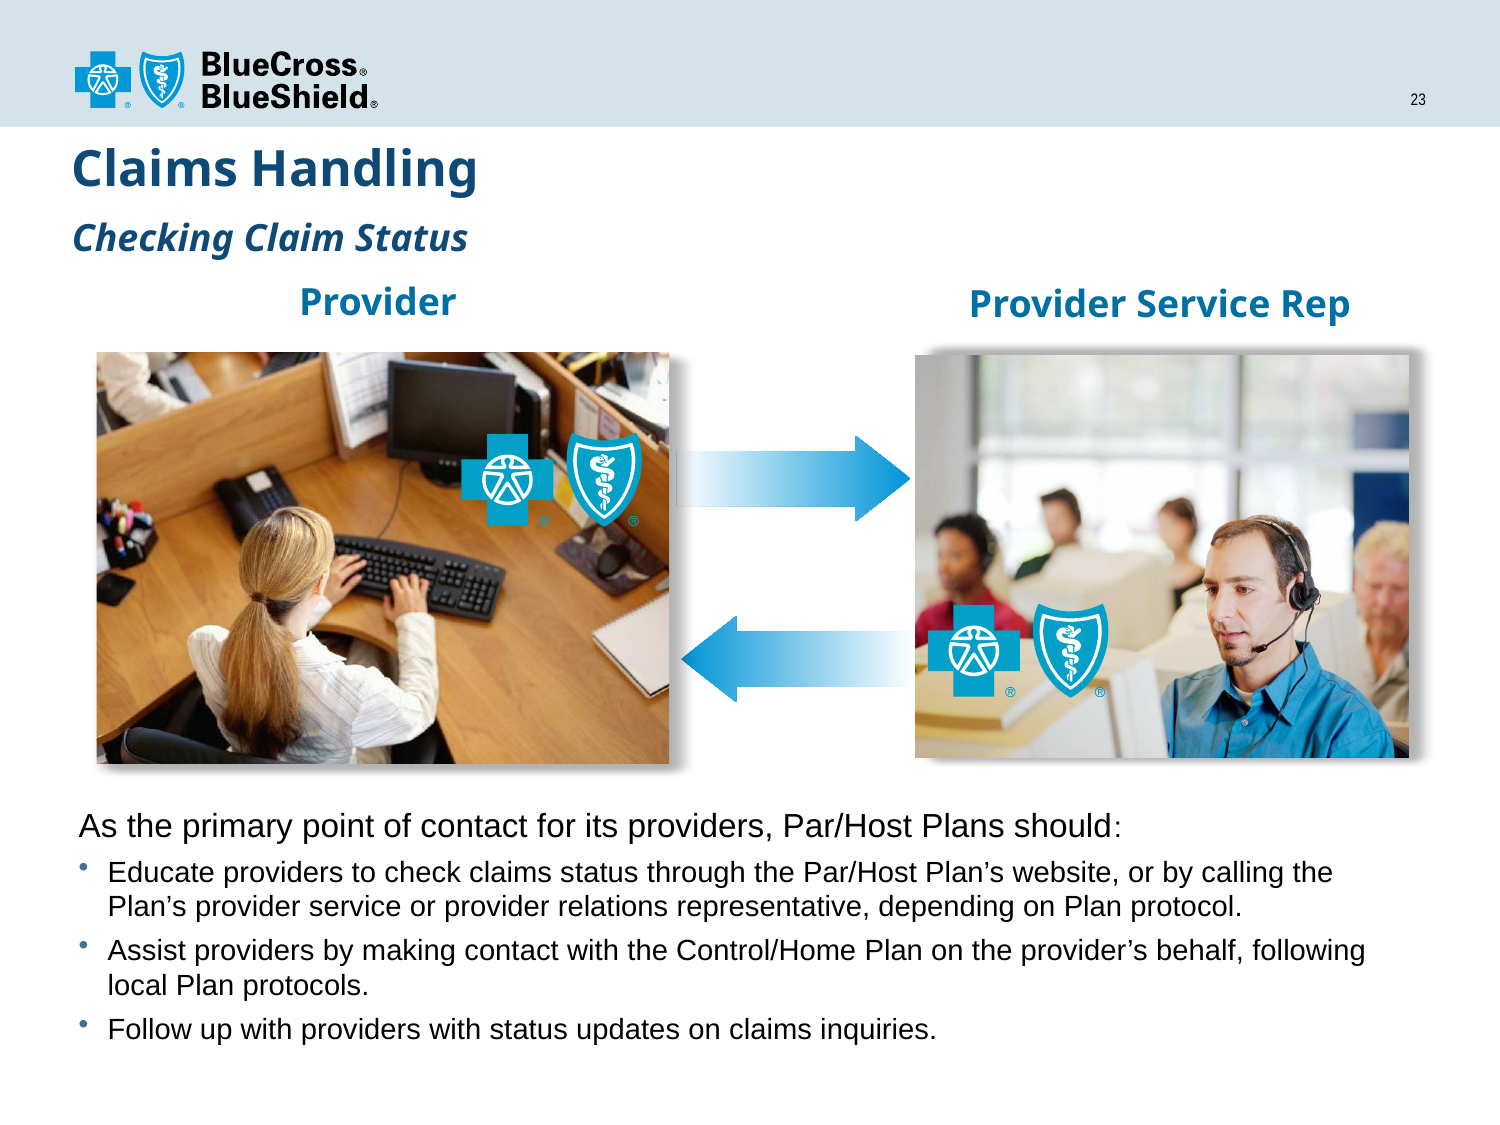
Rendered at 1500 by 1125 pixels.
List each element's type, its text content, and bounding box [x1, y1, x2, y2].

text_box Provider Service Rep [903, 272, 1417, 333]
text_box [708, 433, 908, 524]
picture [914, 339, 1442, 773]
picture [178, 101, 185, 109]
title Claims Handling Checking Claim Status [71, 134, 1422, 247]
text_box As the primary point of contact for its providers, Par/Host Plans should: Educate providers to check claims status through the Par/Host Plan’s website, or by calling the Plan’s provider service or provider relations representative, depending on Plan protocol. Assist providers by making contact with the Control/Home Plan on the provider’s behalf, following local Plan protocols. Follow up with providers with status updates on claims inquiries. [63, 796, 1406, 1053]
picture [86, 348, 704, 782]
text_box [708, 614, 908, 704]
text_box Provider [96, 270, 660, 330]
picture [124, 101, 131, 109]
